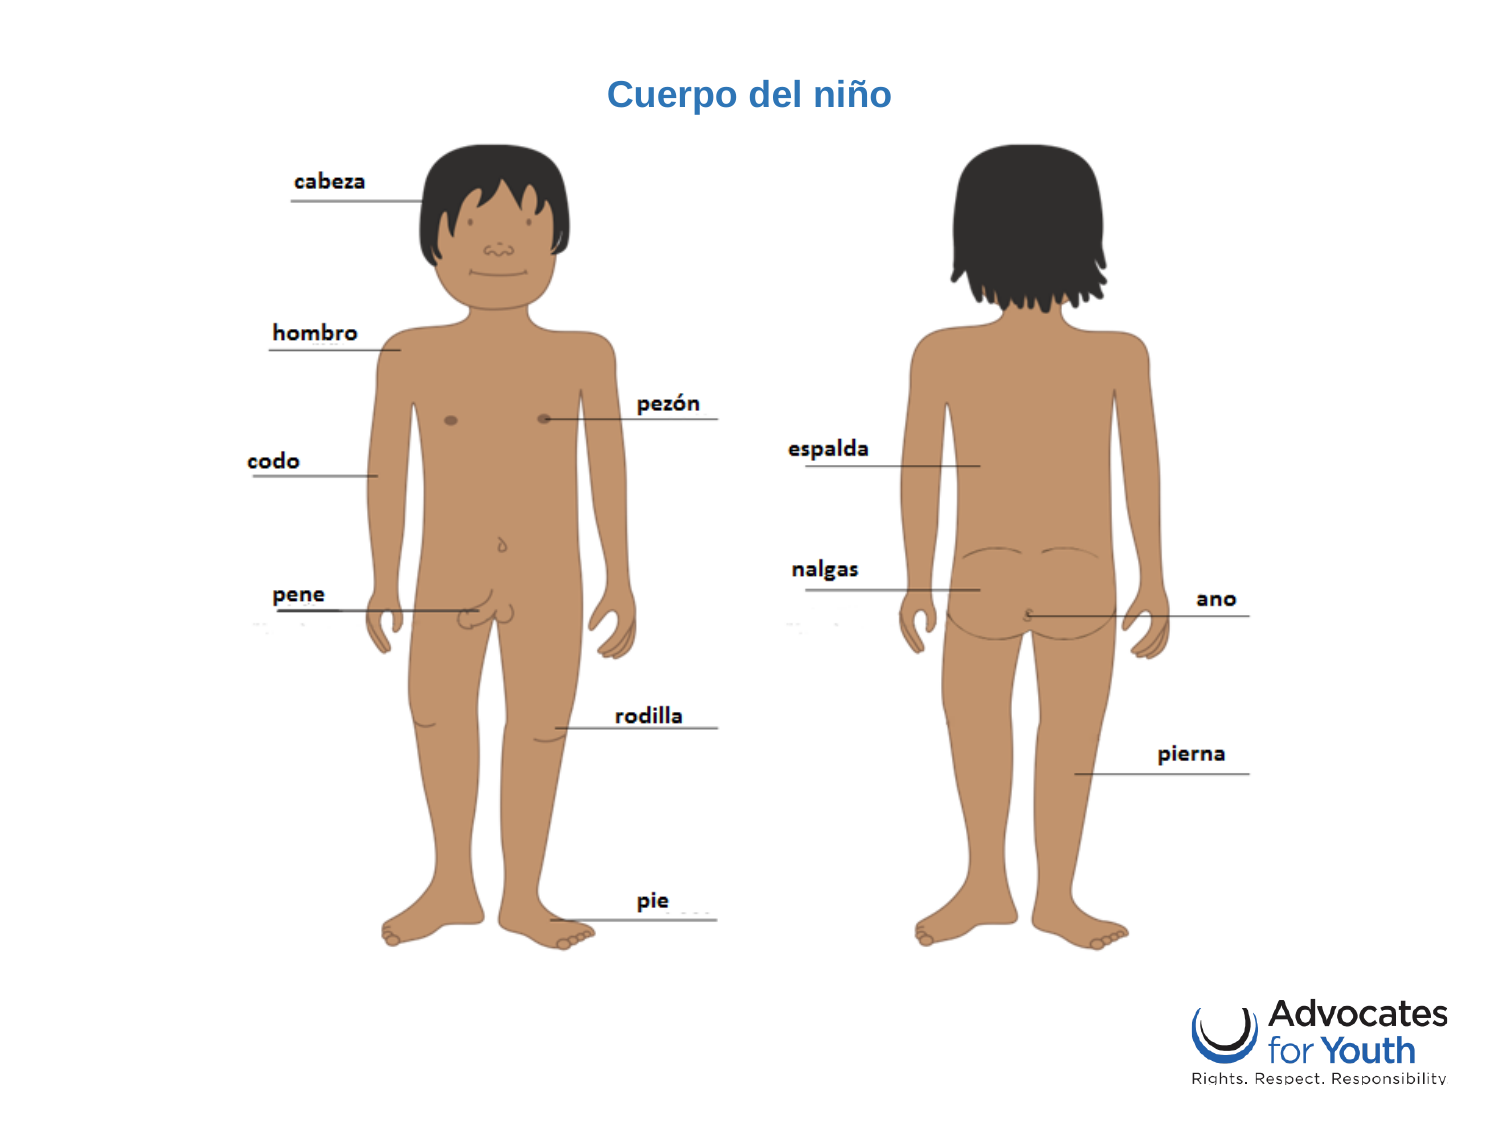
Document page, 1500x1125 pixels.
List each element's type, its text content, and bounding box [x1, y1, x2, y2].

text_box Cuerpo del niño [187, 62, 1313, 123]
picture [230, 117, 1448, 1085]
